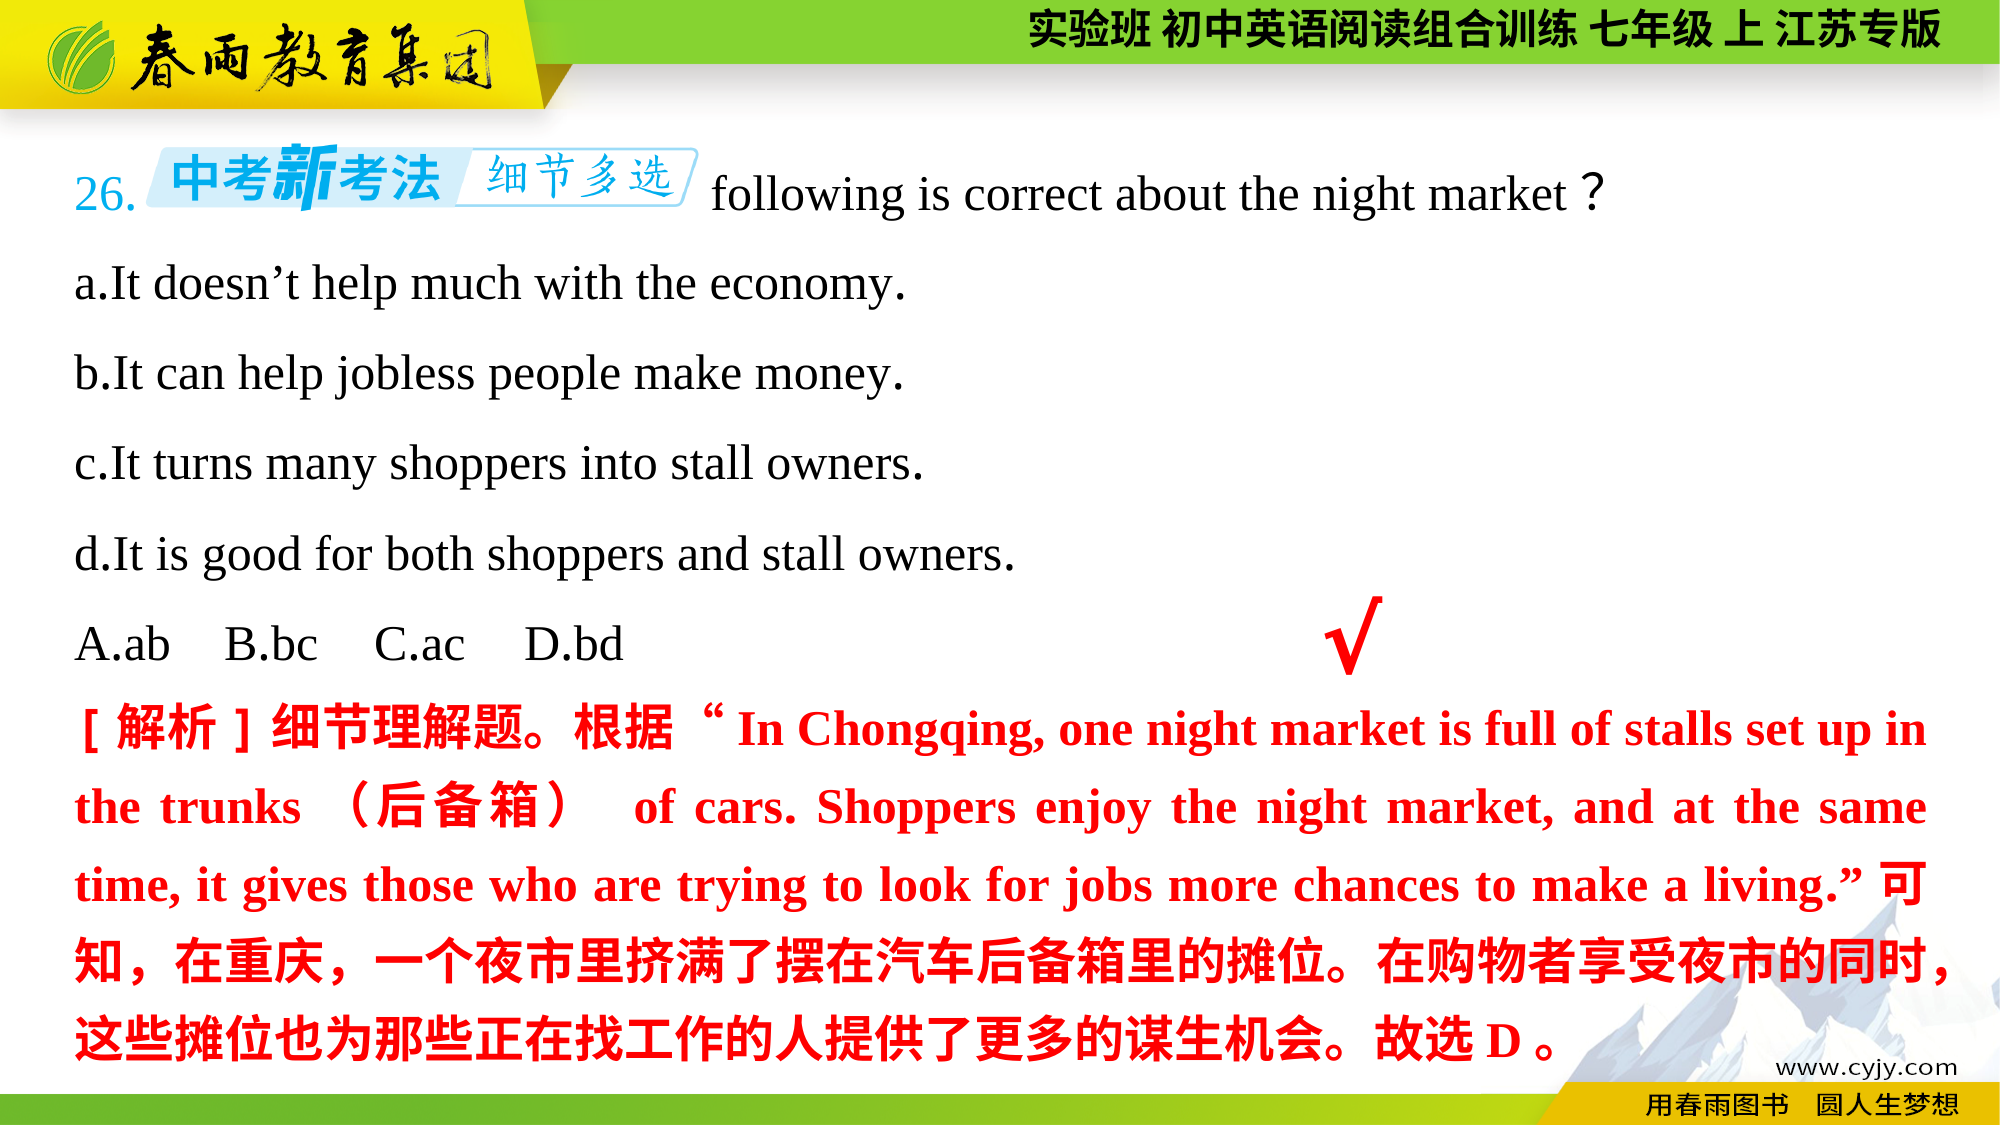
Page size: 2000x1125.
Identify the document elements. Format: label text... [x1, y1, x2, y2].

list 26. Which of the following is correct about the night market？ a.It doesn’t help much with the economy. b.It can help jobless people make money. c.It turns many shoppers into stall owners. d.It is good for both shoppers and stall owners. A.ab B.bc C.ac D.bd [59, 122, 1944, 669]
picture [0, 0, 2000, 1125]
text_box [解析]细节理解题。根据“In Chongqing, one night market is full of stalls set up in the trunks（后备箱） of cars. Shoppers enjoy the night market, and at the same time, it gives those who are trying to look for jobs more chances to make a living.”可知，在重庆，一个夜市里挤满了摆在汽车后备箱里的摊位。在购物者享受夜市的同时，这些摊位也为那些正在找工作的人提供了更多的谋生机会。故选D。 [59, 669, 1944, 1075]
